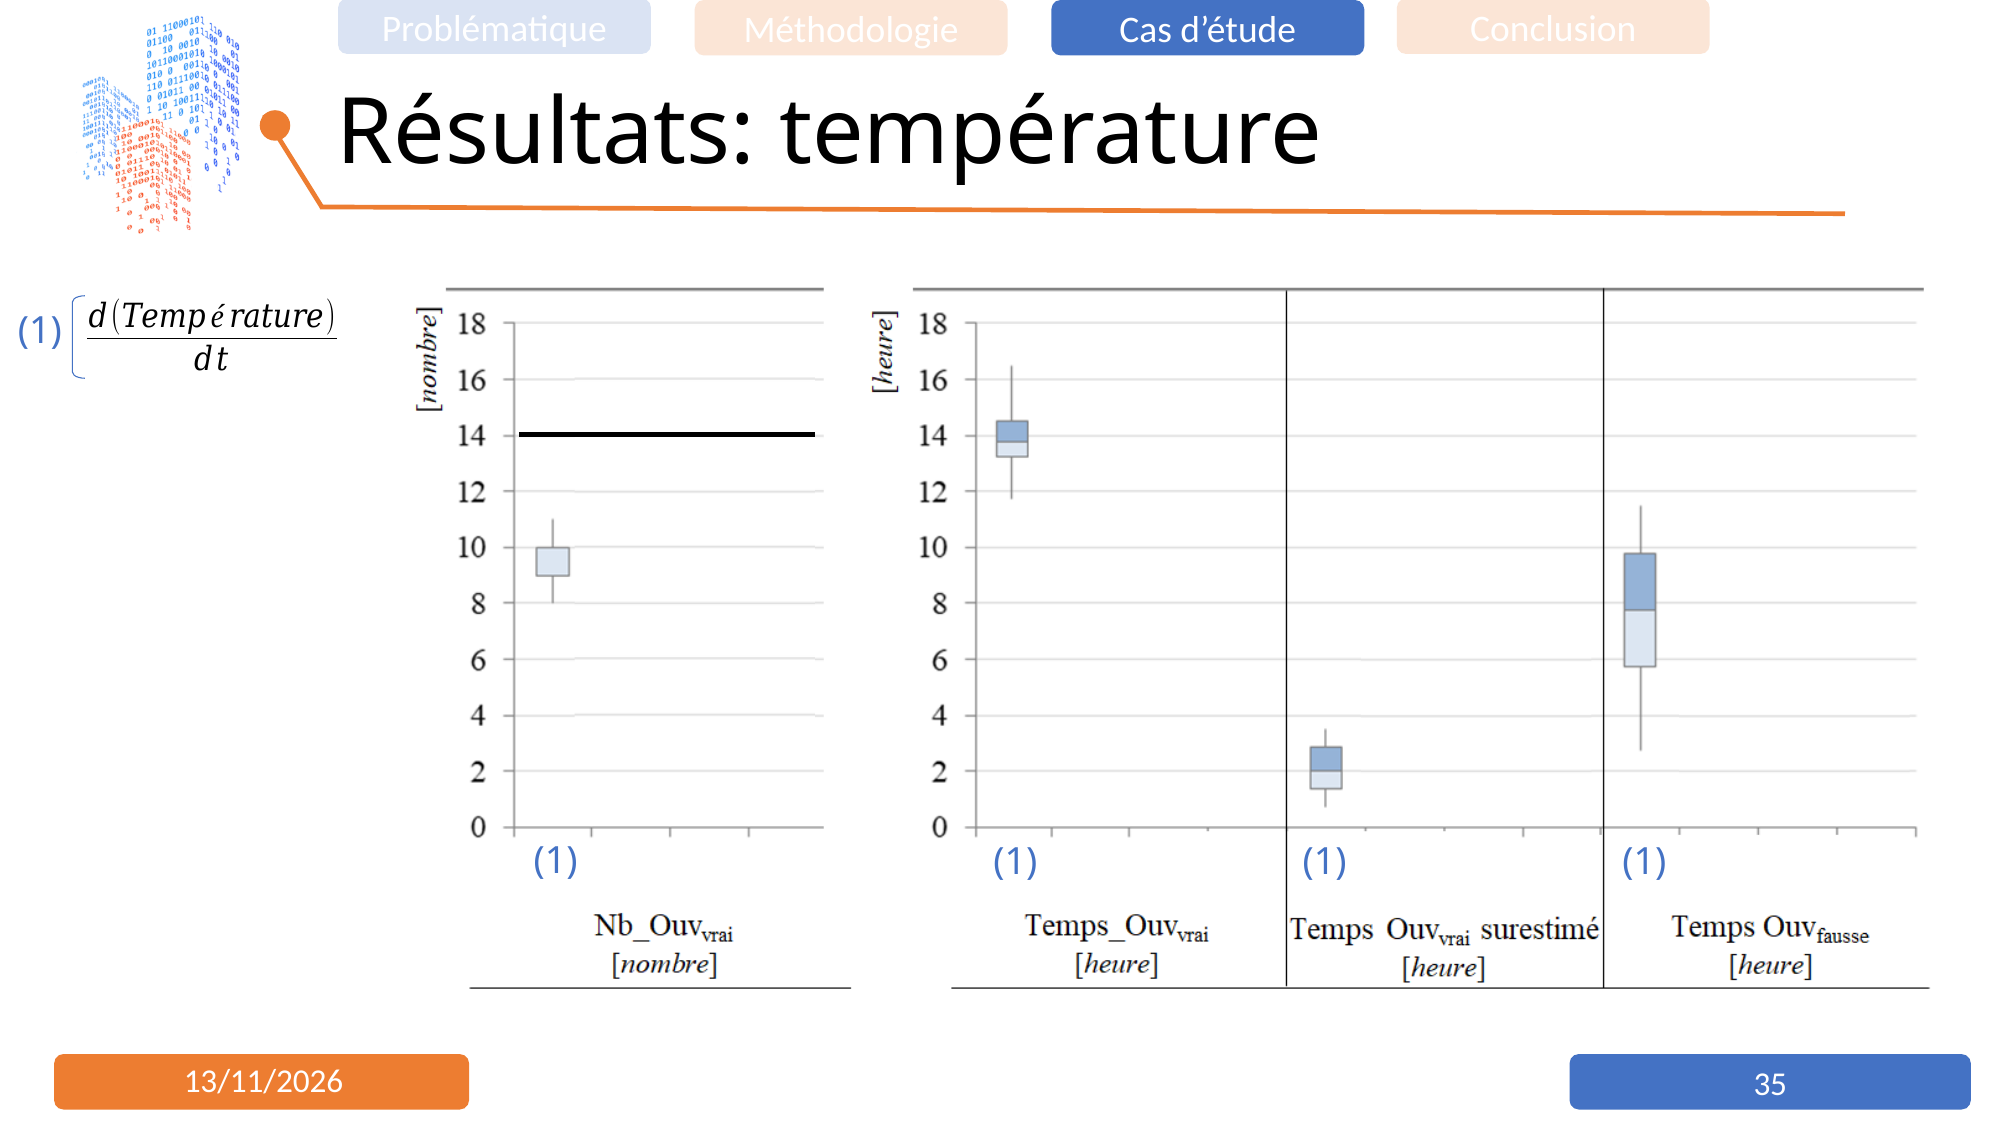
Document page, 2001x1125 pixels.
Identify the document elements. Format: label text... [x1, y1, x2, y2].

slide_number 35 [1569, 1054, 1971, 1110]
picture [57, 0, 260, 253]
text_box [71, 295, 85, 379]
text_box Cas d’étude [1050, 0, 1366, 57]
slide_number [57, 1049, 470, 1110]
text_box Méthodologie [693, 0, 1009, 57]
text_box Conclusion [1395, 0, 1711, 56]
picture [399, 278, 1945, 1000]
title Résultats: température [321, 76, 1863, 184]
text_box (1) [3, 298, 73, 359]
text_box Problématique [336, 0, 652, 56]
